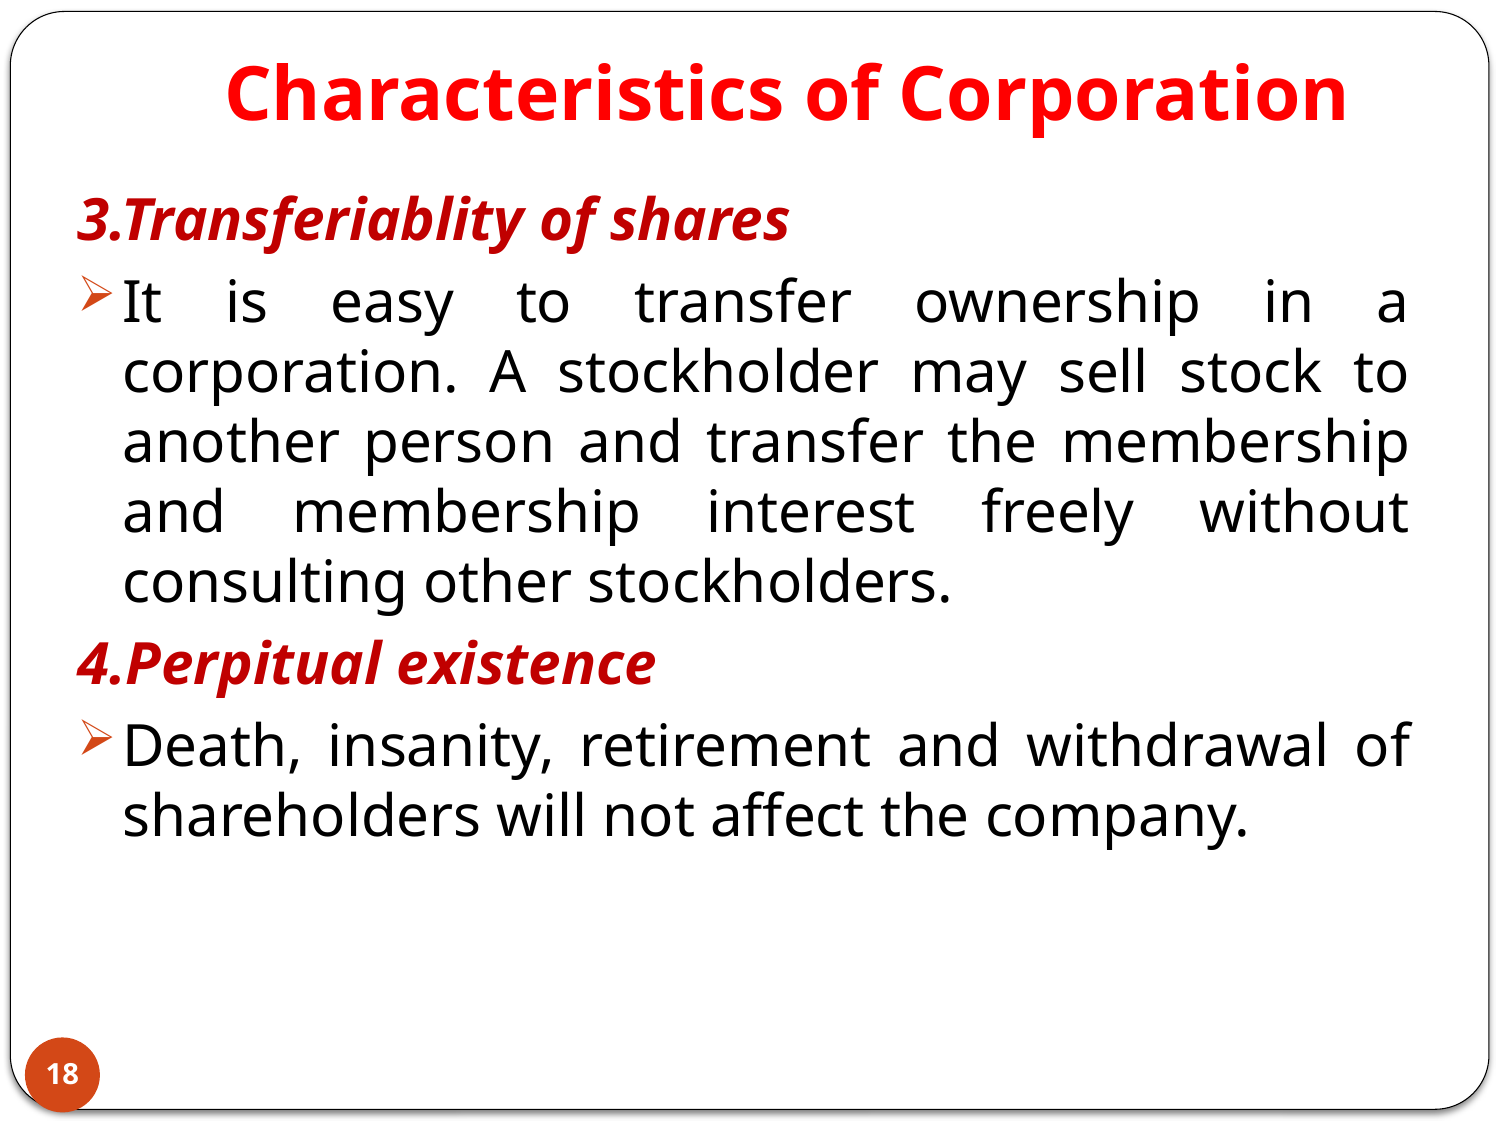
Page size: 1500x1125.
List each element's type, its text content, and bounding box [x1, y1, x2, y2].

title Characteristics of Corporation [150, 24, 1425, 150]
list 3.Transferiablity of shares It is easy to transfer ownership in a corporation. A stockholder may sell stock to another person and transfer the membership and membership interest freely without consulting other stockholders. 4.Perpitual existence Death, insanity, retirement and withdrawal of shareholders will not affect the company. [62, 174, 1425, 1075]
slide_number 18 [24, 1037, 100, 1113]
